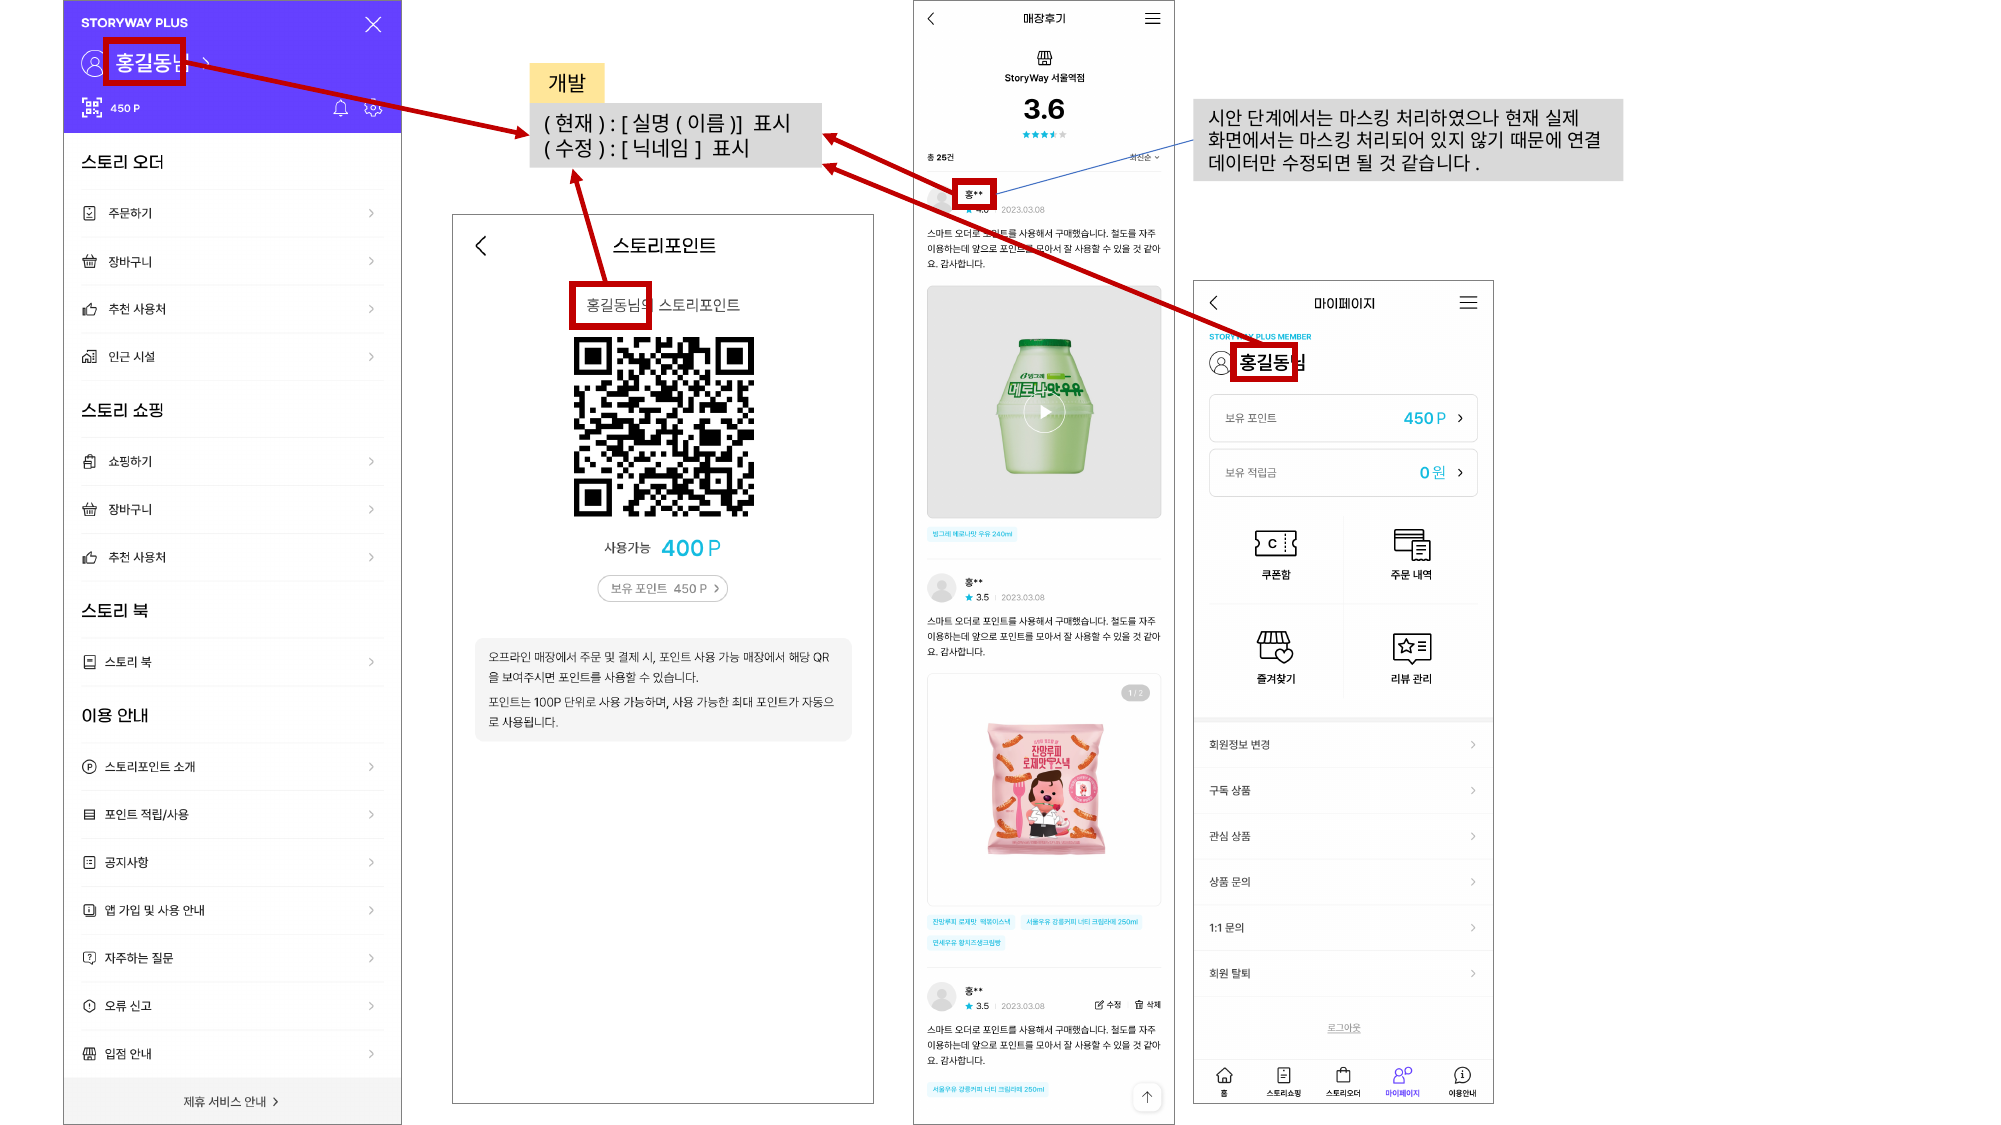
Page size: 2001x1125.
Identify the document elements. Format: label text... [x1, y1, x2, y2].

picture [913, 0, 1175, 163]
text_box 시안 단계에서는 마스킹 처리하였으나 현재 실제 화면에서는 마스킹 처리되어 있지 않기 때문에 연결 데이터만 수정되면 될 것 같습니다. [1193, 98, 1624, 182]
picture [1193, 280, 1494, 1104]
picture [63, 0, 402, 1125]
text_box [572, 168, 607, 285]
picture [913, 346, 1175, 1125]
text_box (현재) : [실명(이름)] 표시 (수정) : [닉네임] 표시 [529, 103, 822, 168]
picture [452, 214, 874, 1104]
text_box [822, 133, 956, 163]
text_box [182, 61, 530, 136]
text_box 개발 [530, 63, 605, 103]
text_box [821, 163, 1265, 346]
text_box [995, 140, 1194, 195]
